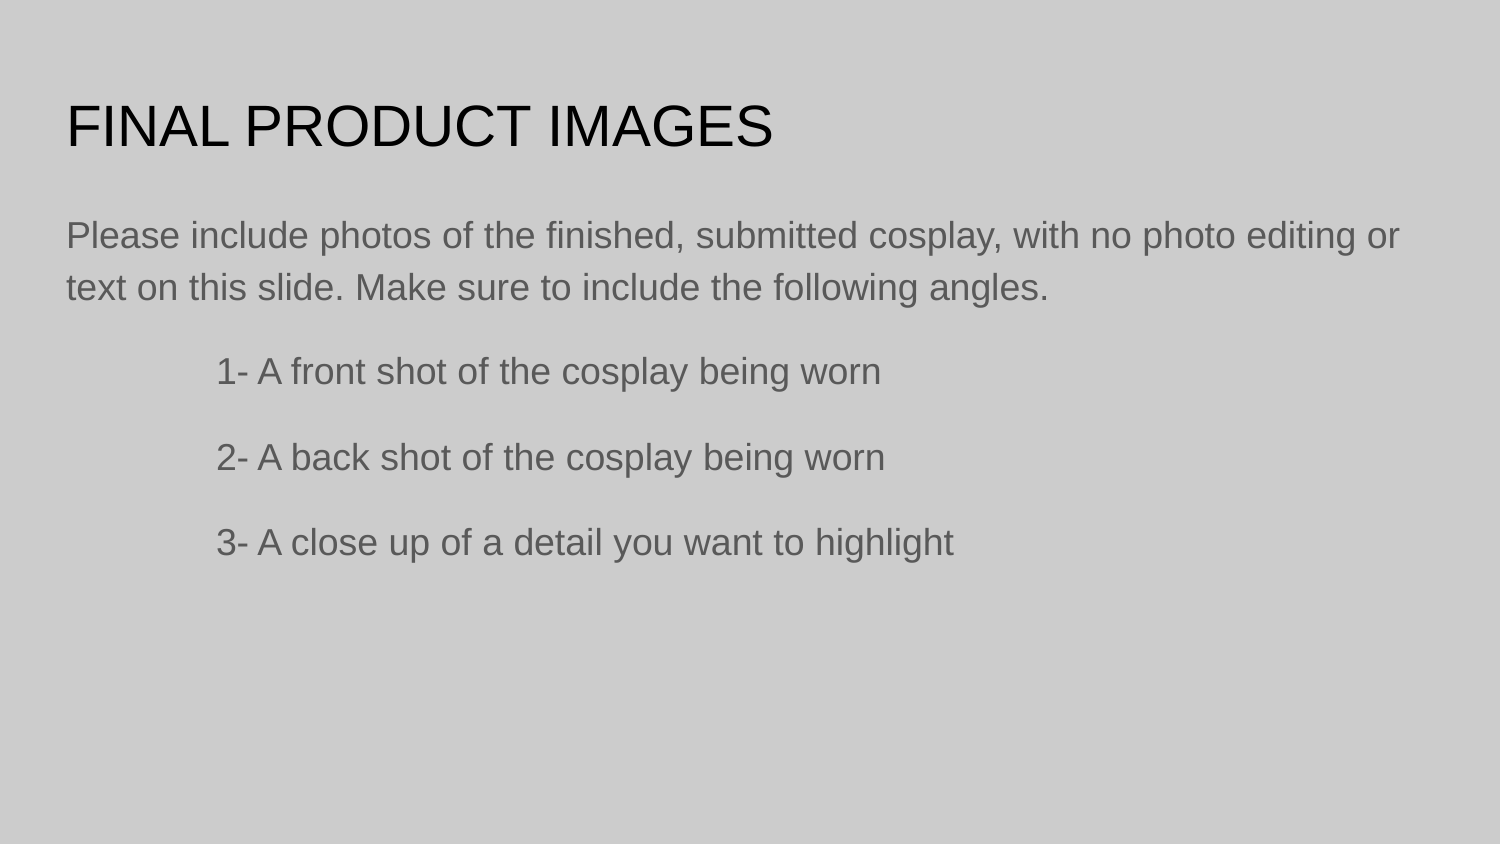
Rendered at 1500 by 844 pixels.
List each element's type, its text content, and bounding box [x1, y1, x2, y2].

list Please include photos of the finished, submitted cosplay, with no photo editing or text on this slide. Make sure to include the following angles. 1- A front shot of the cosplay being worn 2- A back shot of the cosplay being worn 3- A close up of a detail you want to highlight [51, 189, 1449, 750]
title FINAL PRODUCT IMAGES [51, 72, 1449, 167]
